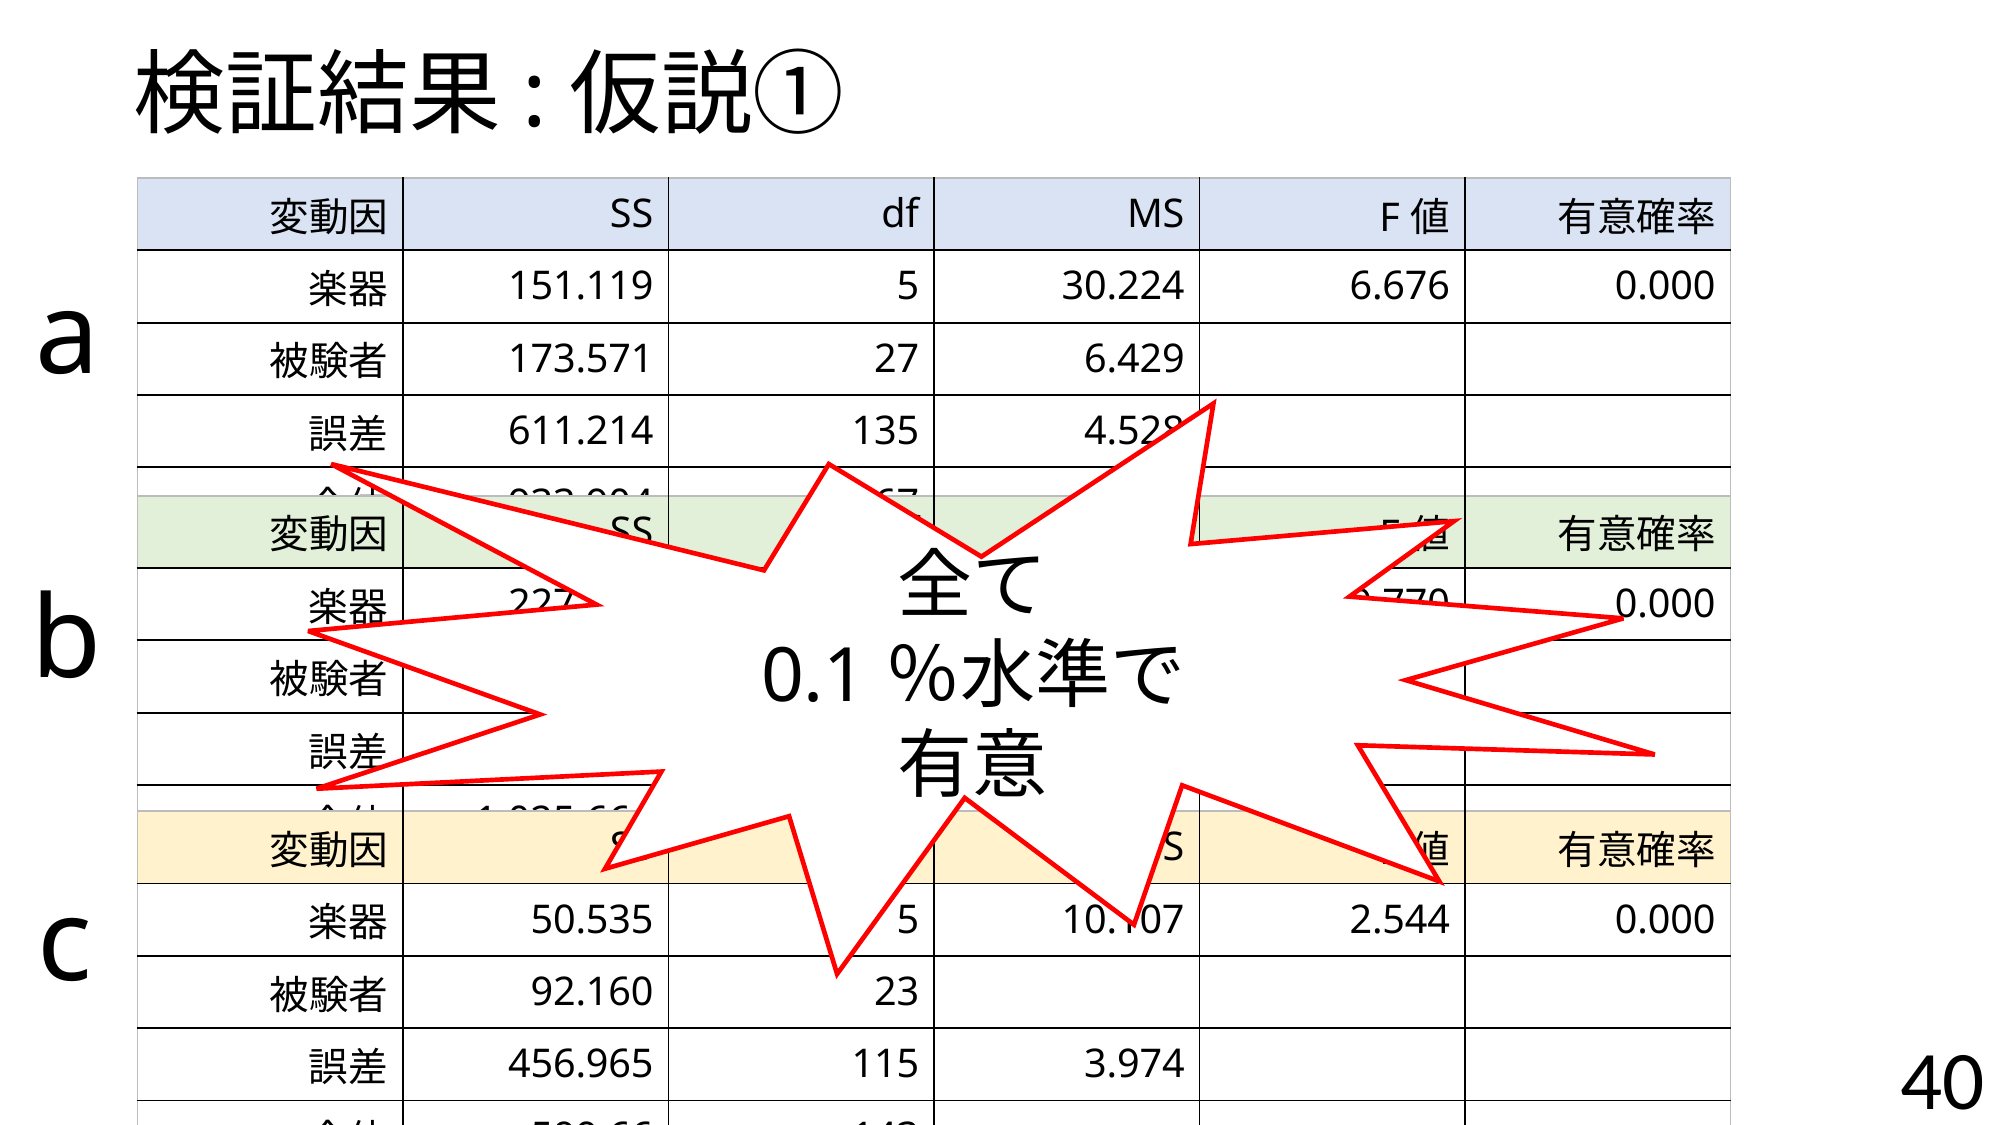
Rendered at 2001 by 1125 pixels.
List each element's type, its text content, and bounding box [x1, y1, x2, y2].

table_cell 135 [669, 396, 933, 466]
table_cell [1200, 396, 1464, 466]
table_cell 5 [669, 251, 933, 322]
table_header MS [935, 497, 1068, 555]
table_cell 全体 [356, 468, 402, 480]
table_cell 楽器 [138, 569, 402, 639]
table_header F値 [1200, 179, 1464, 249]
title 検証結果:仮説① [118, 31, 1844, 162]
table_cell 456.965 [404, 1029, 668, 1100]
table_cell 23 [669, 957, 933, 1027]
table_cell 被験者 [138, 957, 402, 1027]
table_cell 被験者 [138, 641, 402, 712]
text_box c [22, 859, 108, 1011]
table_header SS [404, 812, 668, 883]
table_header 有意確率 [1466, 179, 1730, 249]
table_cell [1466, 1101, 1730, 1125]
table_header df [669, 497, 806, 567]
table_cell 92.160 [404, 957, 668, 1027]
table_cell 571.518 [404, 714, 535, 758]
table_cell [1466, 1029, 1730, 1100]
table_cell [1200, 794, 1242, 810]
table_header MS [935, 179, 1199, 249]
table_cell [935, 957, 1199, 1027]
table_cell [1361, 747, 1464, 784]
table_cell 10.107 [935, 884, 1199, 955]
table_header F値 [1200, 497, 1464, 567]
table_cell 0.000 [1466, 251, 1730, 322]
table_cell 2.544 [1200, 884, 1464, 955]
table_cell [1200, 1029, 1464, 1100]
table_cell 楽器 [138, 251, 402, 322]
table_cell 10.770 [1355, 569, 1464, 604]
table_cell 167 [669, 468, 824, 495]
table_cell 全体 [138, 786, 402, 810]
text_box b [16, 555, 117, 708]
table_header F値 [1400, 812, 1464, 883]
table_cell [1176, 788, 1199, 810]
table_header MS [1150, 812, 1199, 883]
table_header MS [1193, 506, 1199, 542]
table_cell [1200, 1101, 1464, 1125]
table_cell 226.161 [404, 667, 527, 712]
table_cell 611.214 [404, 396, 668, 466]
table_header df [887, 497, 933, 525]
table_cell 全体 [138, 1101, 402, 1125]
table_cell 3.974 [935, 1029, 1199, 1100]
table_cell [1466, 396, 1730, 466]
table_cell [1466, 468, 1730, 495]
table_header SS [404, 505, 521, 567]
table_cell 167 [839, 468, 933, 495]
table_cell 1,025.661 [404, 786, 651, 810]
table_cell 50.535 [404, 884, 668, 955]
table_cell 5 [669, 884, 829, 955]
table_cell [1200, 324, 1464, 394]
table_cell [1466, 324, 1730, 394]
table_cell 誤差 [138, 396, 402, 466]
table_cell 被験者 [138, 324, 402, 394]
table_header df [906, 845, 933, 883]
table_cell [958, 801, 977, 810]
table_header 変動因 [138, 812, 402, 883]
slide_number 40 [1550, 1045, 2000, 1106]
text_box 全て 0.1％水準で 有意 [307, 401, 1656, 977]
table_cell [935, 1101, 1199, 1125]
table_cell [935, 468, 1112, 495]
table_cell 0.000 [1466, 884, 1730, 955]
table_header MS [935, 812, 1075, 883]
table_cell 151.119 [404, 251, 668, 322]
table_header 変動因 [138, 497, 402, 567]
table_cell [1200, 468, 1464, 495]
table_header SS [404, 179, 668, 249]
table_cell 227.982 [404, 569, 591, 621]
table_cell [1413, 665, 1464, 696]
table_header F値 [1200, 812, 1438, 883]
table_header SS [474, 497, 668, 545]
table_cell 全体 [138, 468, 385, 495]
table_cell [1466, 786, 1730, 810]
table_header 有意確率 [1466, 497, 1730, 567]
table_cell 誤差 [138, 1029, 402, 1100]
table_cell 115 [669, 1029, 933, 1100]
table_header 変動因 [138, 179, 402, 249]
table_cell [1466, 714, 1730, 784]
table_cell 571.518 [453, 773, 658, 784]
table_cell 6.676 [1200, 251, 1464, 322]
table_cell [1466, 957, 1730, 1027]
table_cell 173.571 [404, 324, 668, 394]
table_cell [1466, 641, 1730, 712]
table_header df [669, 179, 933, 249]
table_header df [669, 818, 808, 883]
text_box a [20, 252, 114, 404]
table_cell 4.528 [935, 396, 1199, 466]
table_header 有意確率 [1466, 812, 1730, 883]
table_cell [1200, 957, 1464, 1027]
table_cell 143 [669, 1101, 933, 1125]
table_cell 599.66 [404, 1101, 668, 1125]
table_cell 6.429 [935, 324, 1199, 394]
table_cell 27 [669, 324, 933, 394]
table_cell [1384, 786, 1464, 810]
table_cell 933.904 [404, 468, 668, 495]
table_cell 0.000 [1466, 569, 1730, 639]
table_cell 30.224 [935, 251, 1199, 322]
table_cell 誤差 [138, 714, 402, 784]
table_cell 5 [853, 884, 933, 955]
table_cell 楽器 [138, 884, 402, 955]
